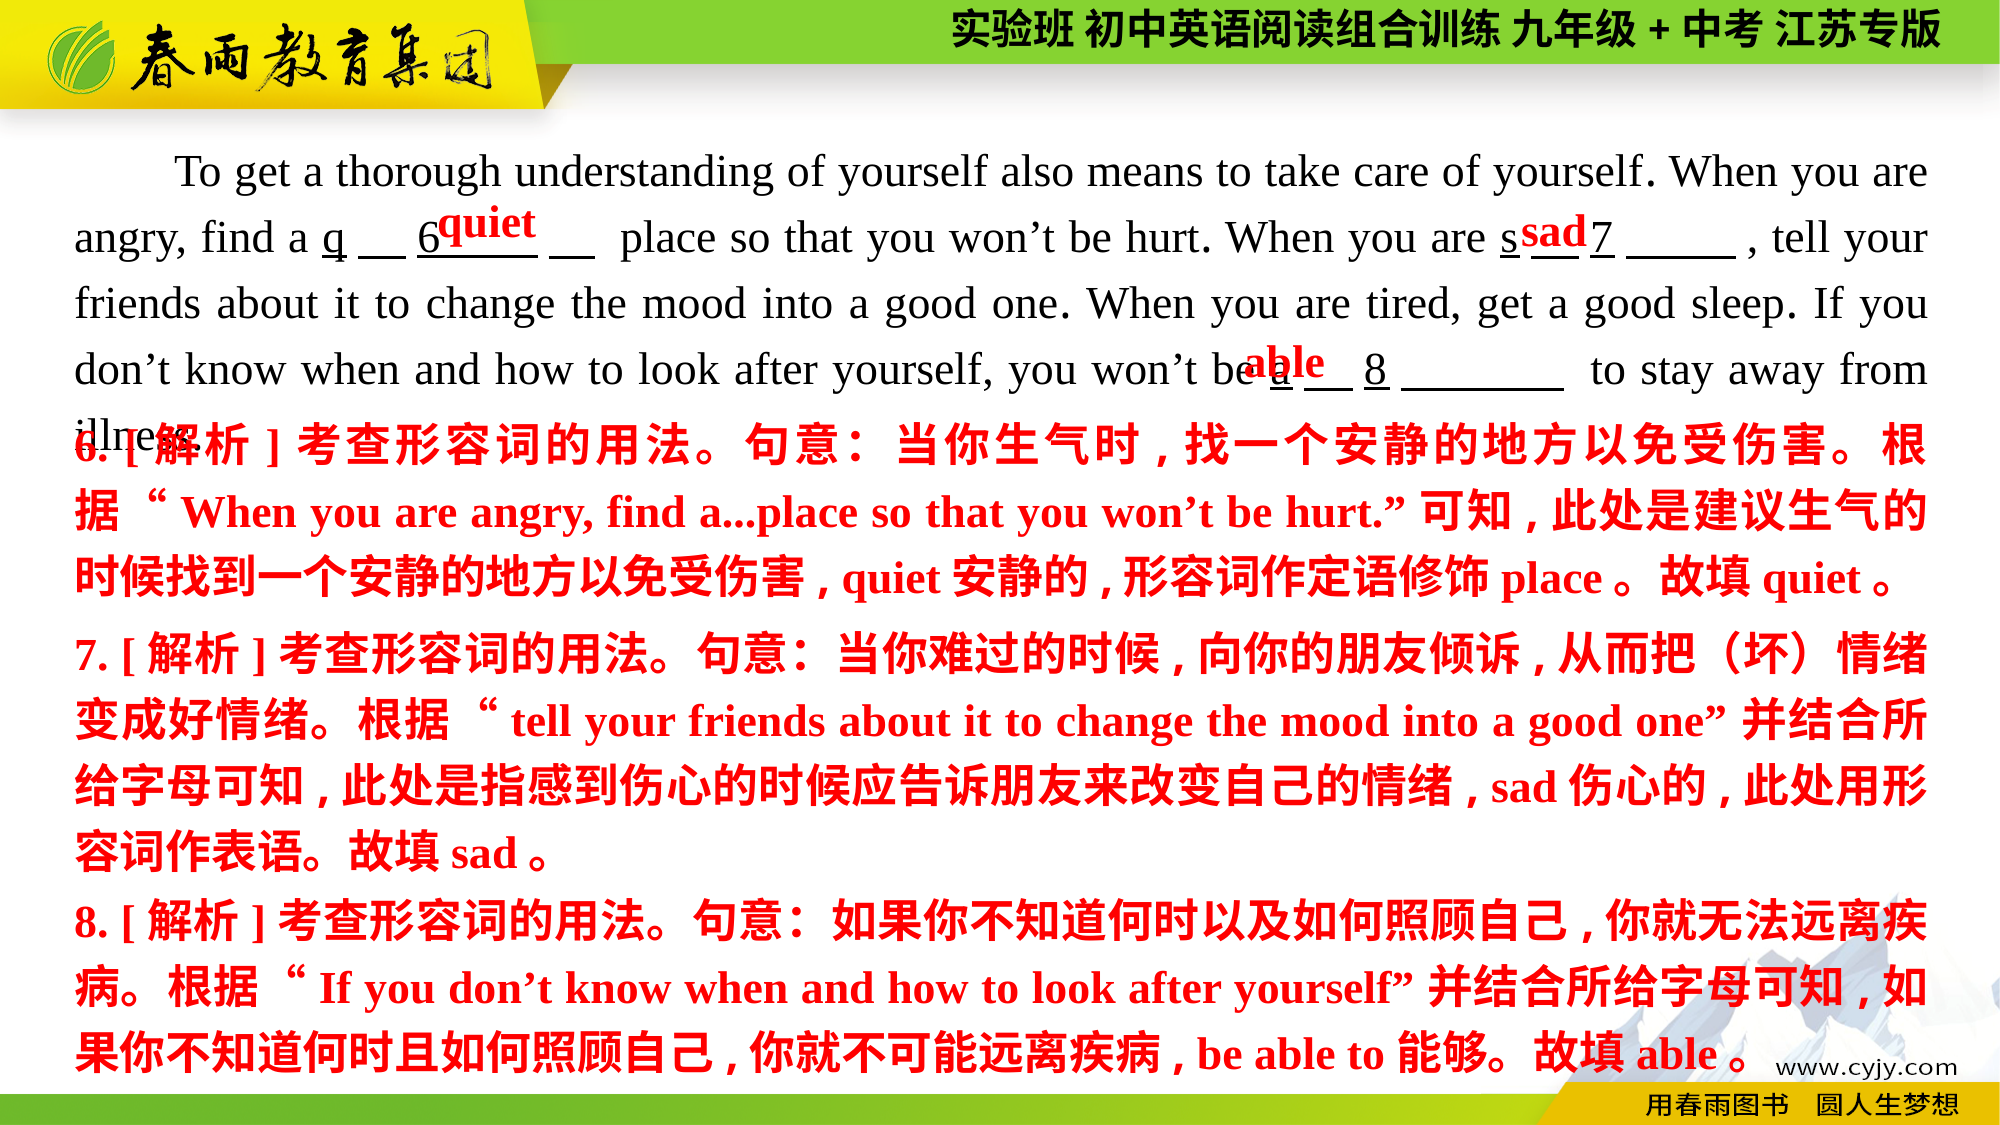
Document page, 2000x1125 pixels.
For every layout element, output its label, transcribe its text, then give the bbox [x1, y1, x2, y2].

text_box 7. [解析]考查形容词的用法。句意：当你难过的时候,向你的朋友倾诉,从而把（坏）情绪变成好情绪。根据“tell your friends about it to change the mood into a good one”并结合所给字母可知,此处是指感到伤心的时候应告诉朋友来改变自己的情绪, sad伤心的,此处用形容词作表语。故填sad。 [59, 606, 1944, 873]
text_box 6. [解析]考查形容词的用法。句意：当你生气时,找一个安静的地方以免受伤害。根据“When you are angry, find a...place so that you won’t be hurt.”可知,此处是建议生气的时候找到一个安静的地方以免受伤害, quiet安静的,形容词作定语修饰place。故填quiet。 [59, 397, 1944, 606]
list To get a thorough understanding of yourself also means to take care of yourself. When you are angry, find a q 6 place so that you won’t be hurt. When you are s 7 , tell your friends about it to change the mood into a good one. When you are tired, get a good sleep. If you don’t know when and how to look after yourself, you won’t be a 8 to stay away from illness. [59, 122, 1944, 397]
text_box sad [1506, 192, 1659, 263]
text_box quiet [422, 184, 552, 254]
text_box able [1228, 324, 1397, 395]
text_box 8. [解析]考查形容词的用法。句意：如果你不知道何时以及如何照顾自己,你就无法远离疾病。根据“If you don’t know when and how to look after yourself”并结合所给字母可知,如果你不知道何时且如何照顾自己,你就不可能远离疾病, be able to能够。故填able。 [59, 873, 1944, 1087]
picture [0, 0, 2000, 1125]
